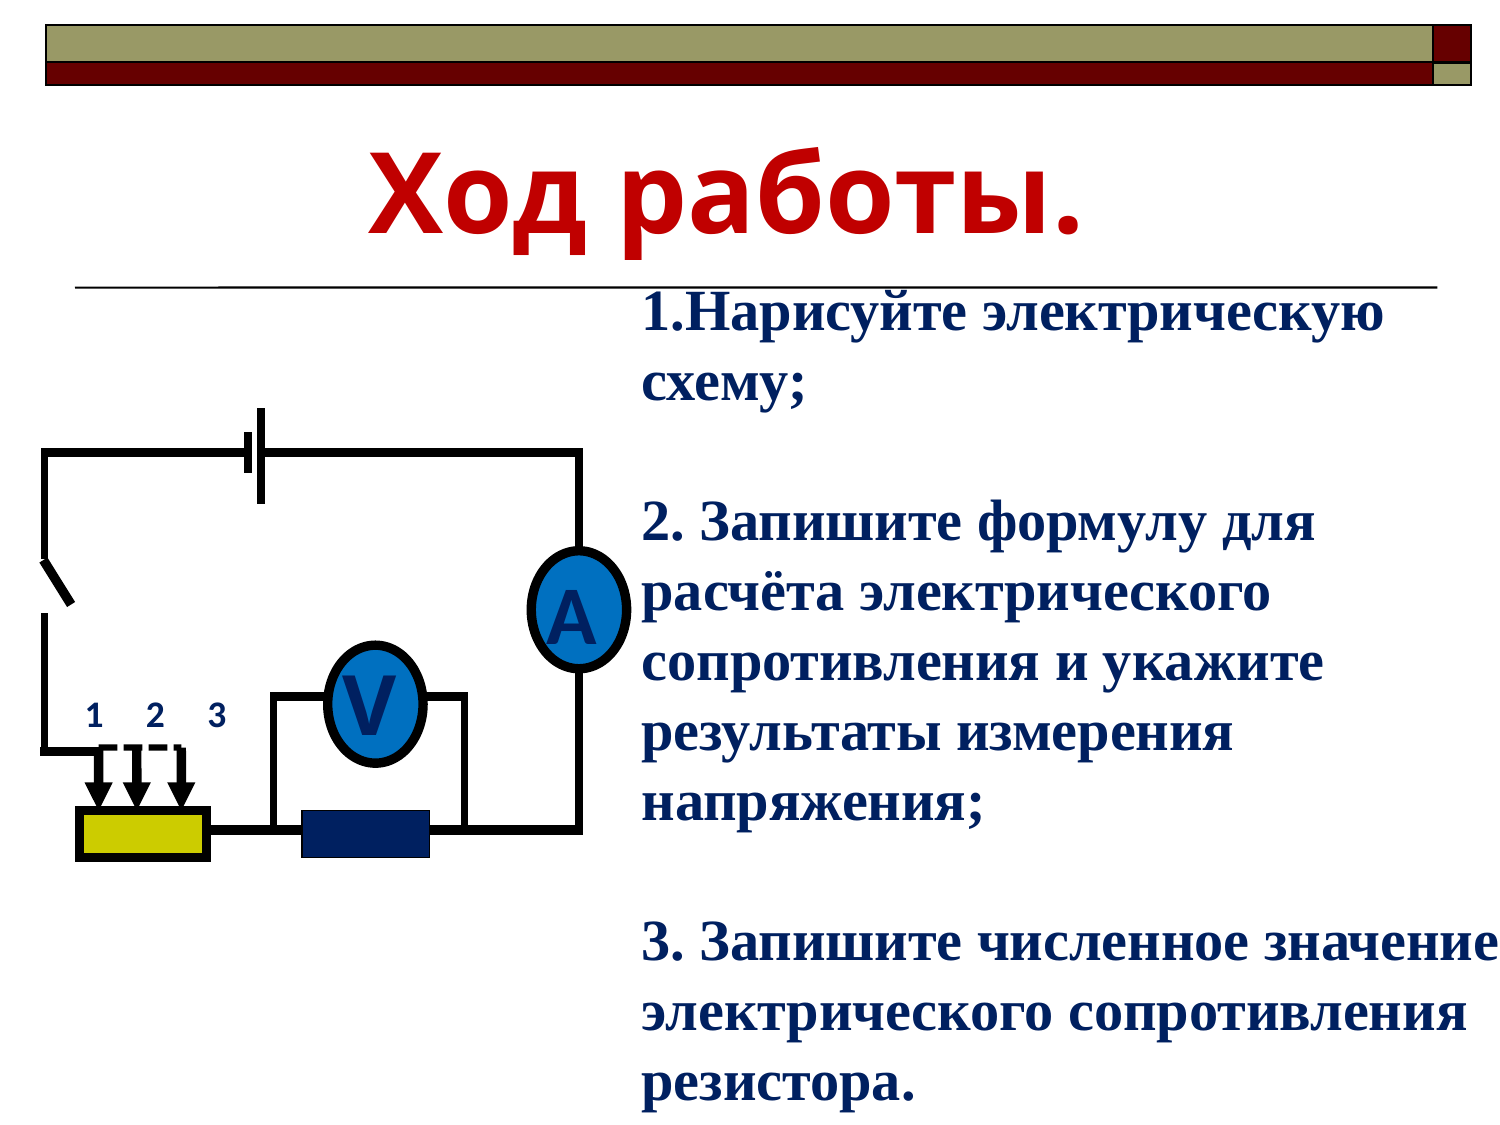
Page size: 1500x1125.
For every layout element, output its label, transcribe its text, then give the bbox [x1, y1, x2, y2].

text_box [41, 408, 627, 859]
text_box 1.Нарисуйте электрическую схему; 2. Запишите формулу для расчёта электрического сопротивления и укажите результаты измерения напряжения; 3. Запишите численное значение электрического сопротивления резистора. [626, 265, 1500, 1120]
text_box Ход работы. [76, 113, 1376, 264]
